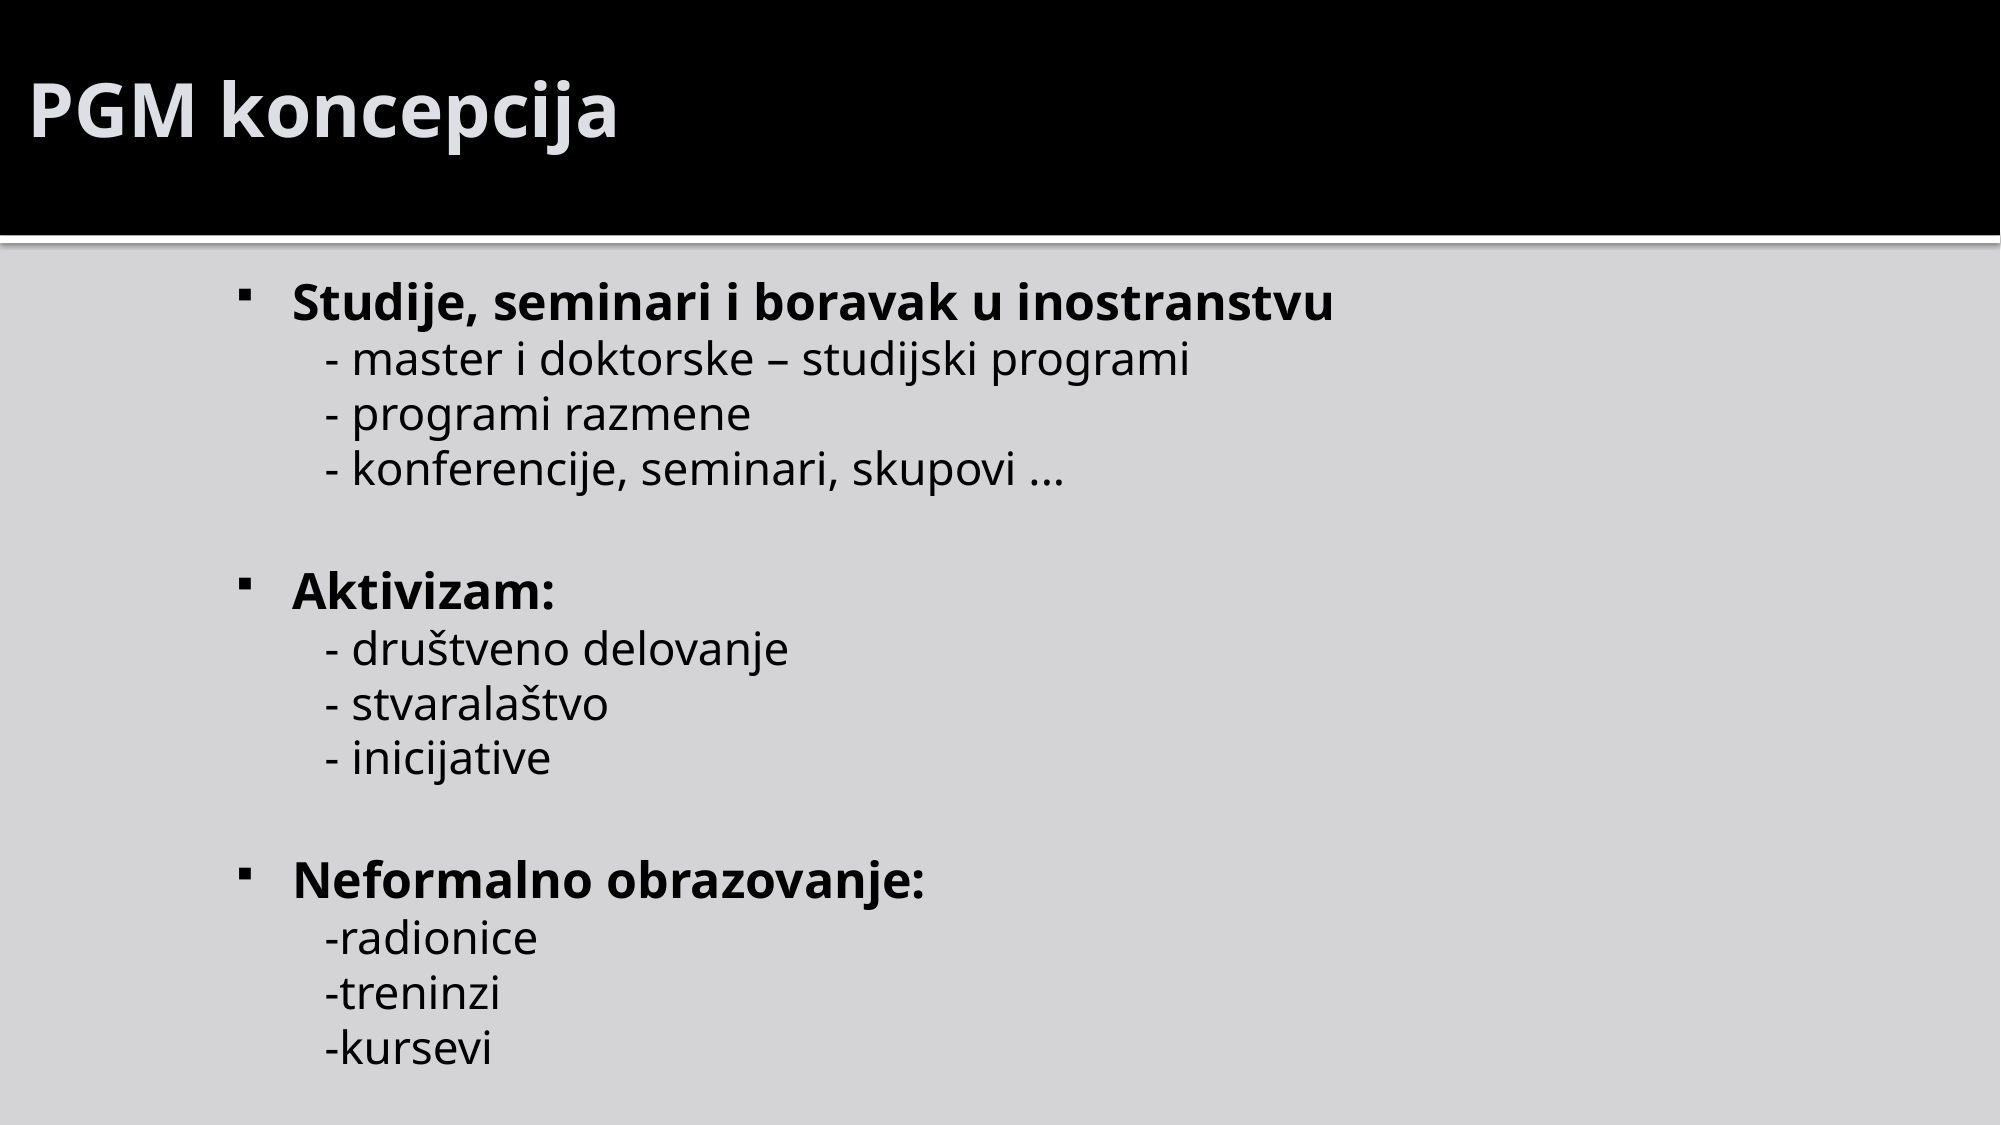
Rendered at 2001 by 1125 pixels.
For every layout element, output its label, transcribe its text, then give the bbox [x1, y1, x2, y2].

list Studije, seminari i boravak u inostranstvu - master i doktorske – studijski programi - programi razmene - konferencije, seminari, skupovi ... Aktivizam: - društveno delovanje - stvaralaštvo - inicijative Neformalno obrazovanje: -radionice -treninzi -kursevi [125, 237, 1725, 1125]
text_box PGM koncepcija [12, 62, 1663, 200]
